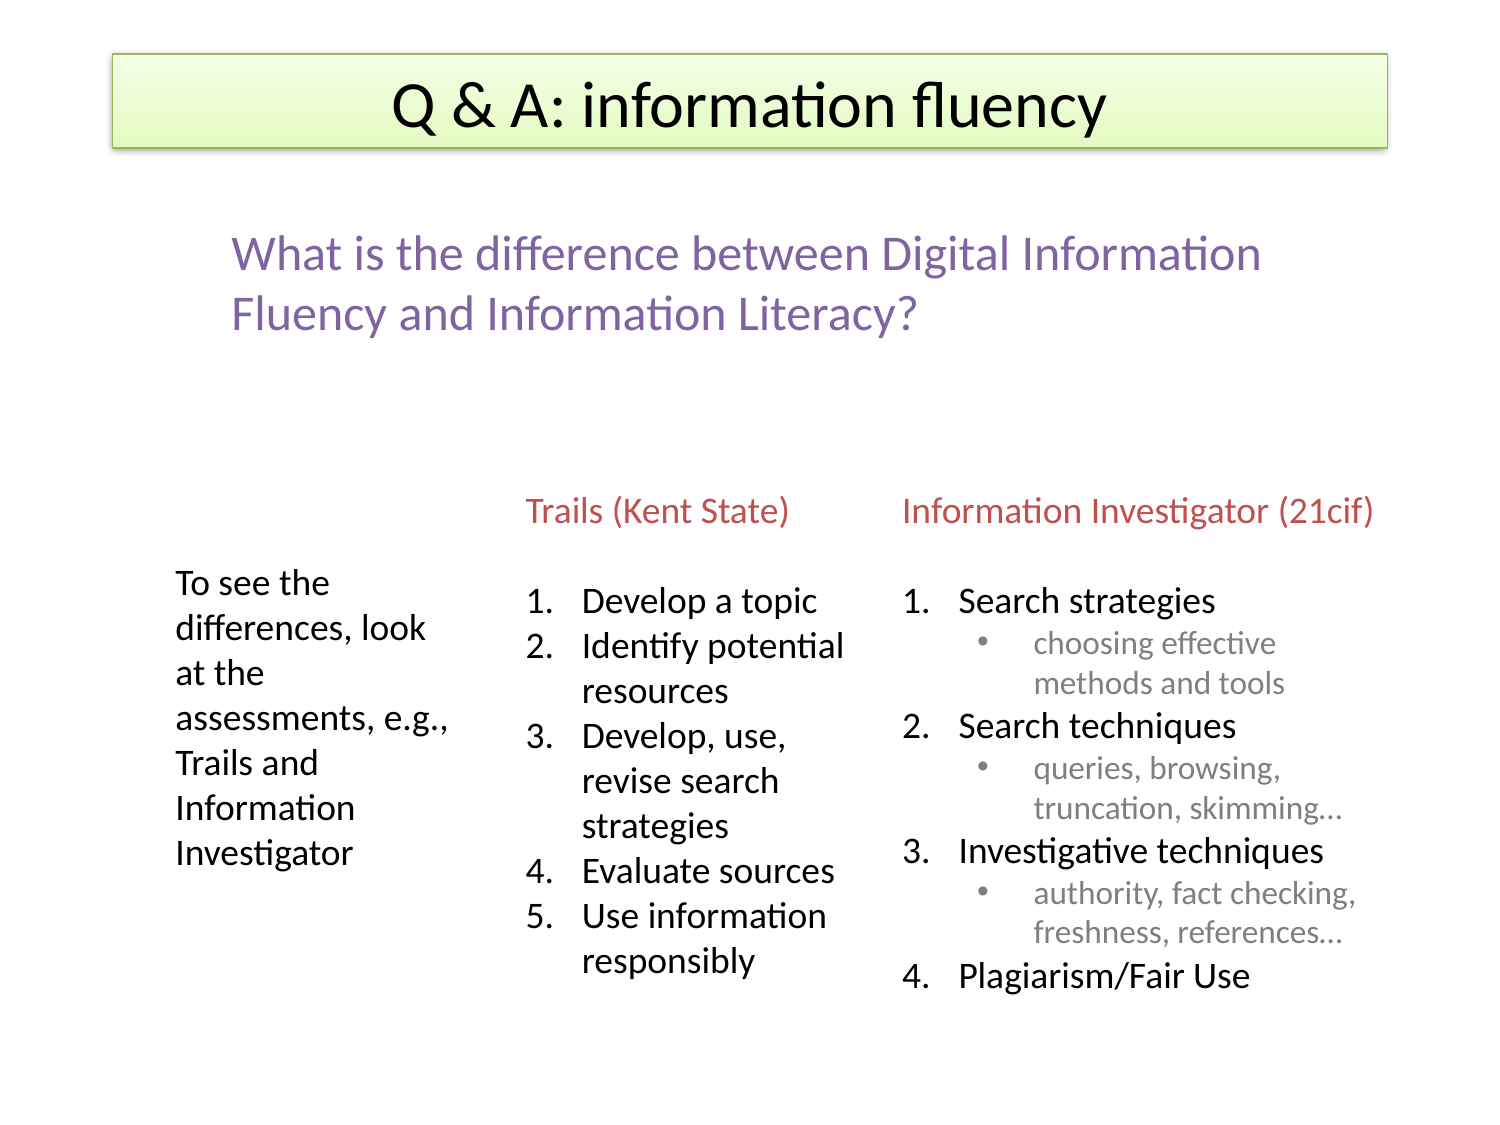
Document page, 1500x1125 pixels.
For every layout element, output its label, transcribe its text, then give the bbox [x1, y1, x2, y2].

text_box Q & A: information fluency [112, 53, 1388, 149]
text_box Trails (Kent State) Develop a topic Identify potential resources Develop, use, revise search strategies Evaluate sources Use information responsibly [510, 478, 887, 989]
text_box To see the differences, look at the assessments, e.g., Trails and Information Investigator [160, 550, 477, 880]
subtitle What is the difference between Digital Information Fluency and Information Literacy? [216, 213, 1299, 263]
text_box Information Investigator (21cif) Search strategies choosing effective methods and tools Search techniques queries, browsing, truncation, skimming… Investigative techniques authority, fact checking, freshness, references… Plagiarism/Fair Use [887, 478, 1409, 1003]
